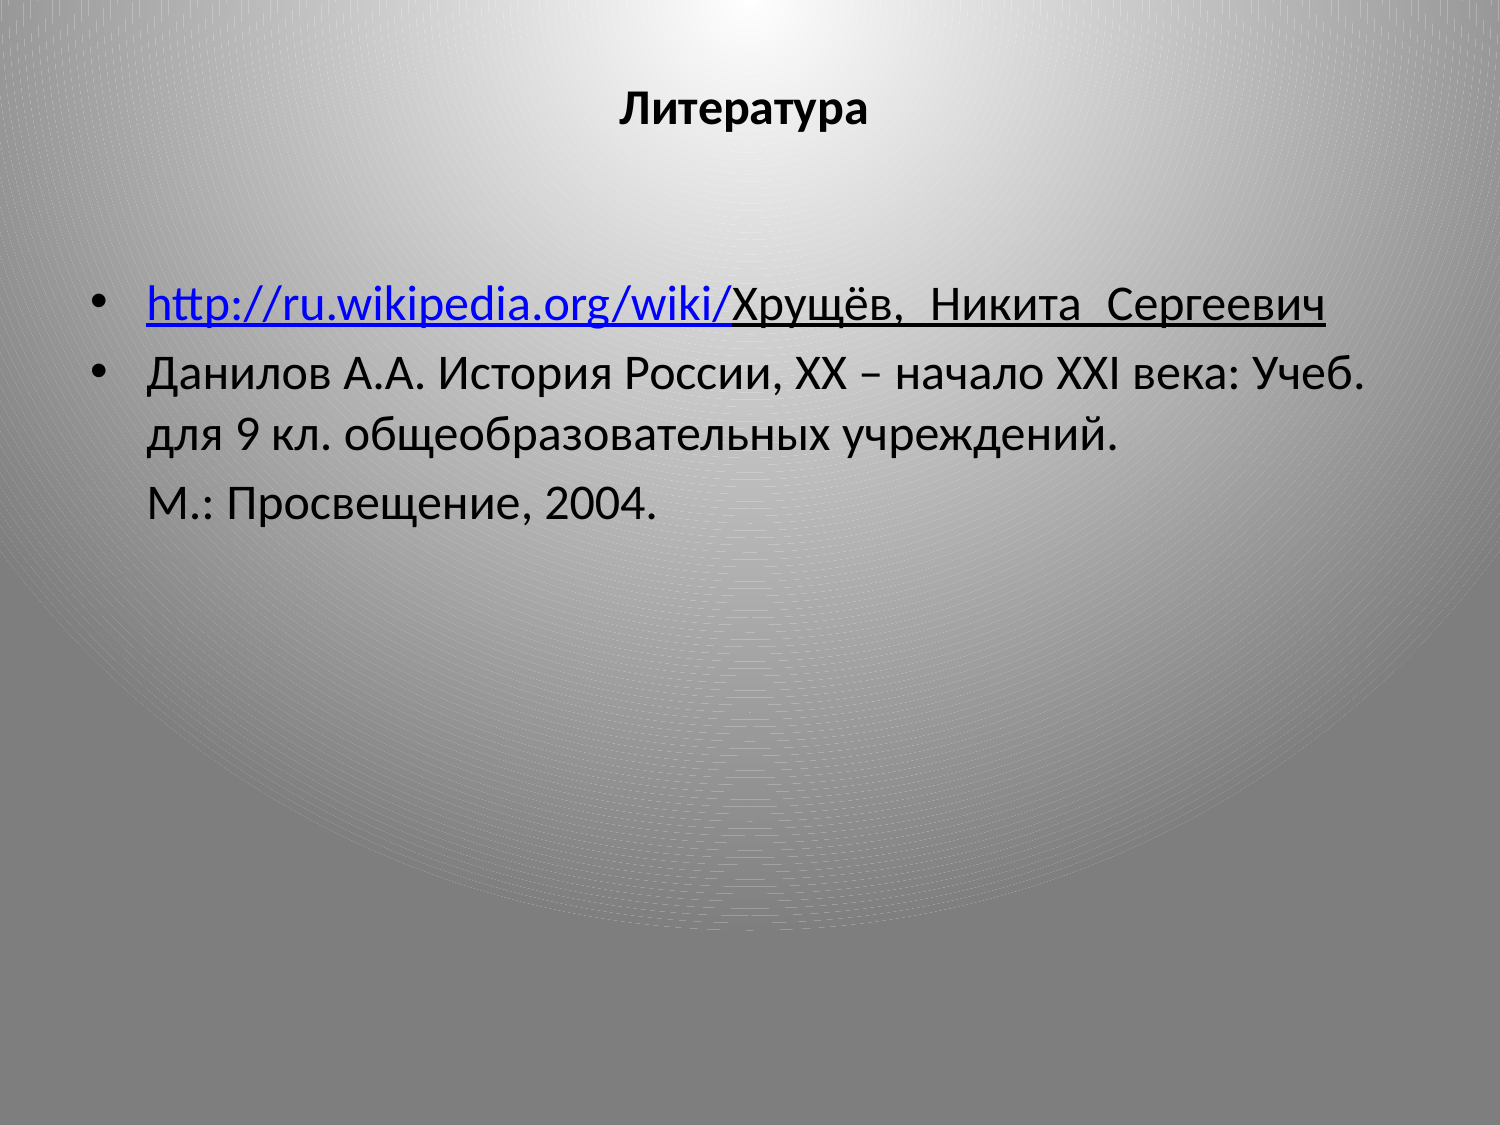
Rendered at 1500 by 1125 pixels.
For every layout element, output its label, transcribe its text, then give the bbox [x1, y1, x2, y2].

title Литература [75, 45, 1425, 164]
list http://ru.wikipedia.org/wiki/Хрущёв,_Никита_Сергеевич Данилов А.А. История России, ХХ – начало XXI века: Учеб. для 9 кл. общеобразовательных учреждений. М.: Просвещение, 2004. [75, 262, 1425, 1005]
